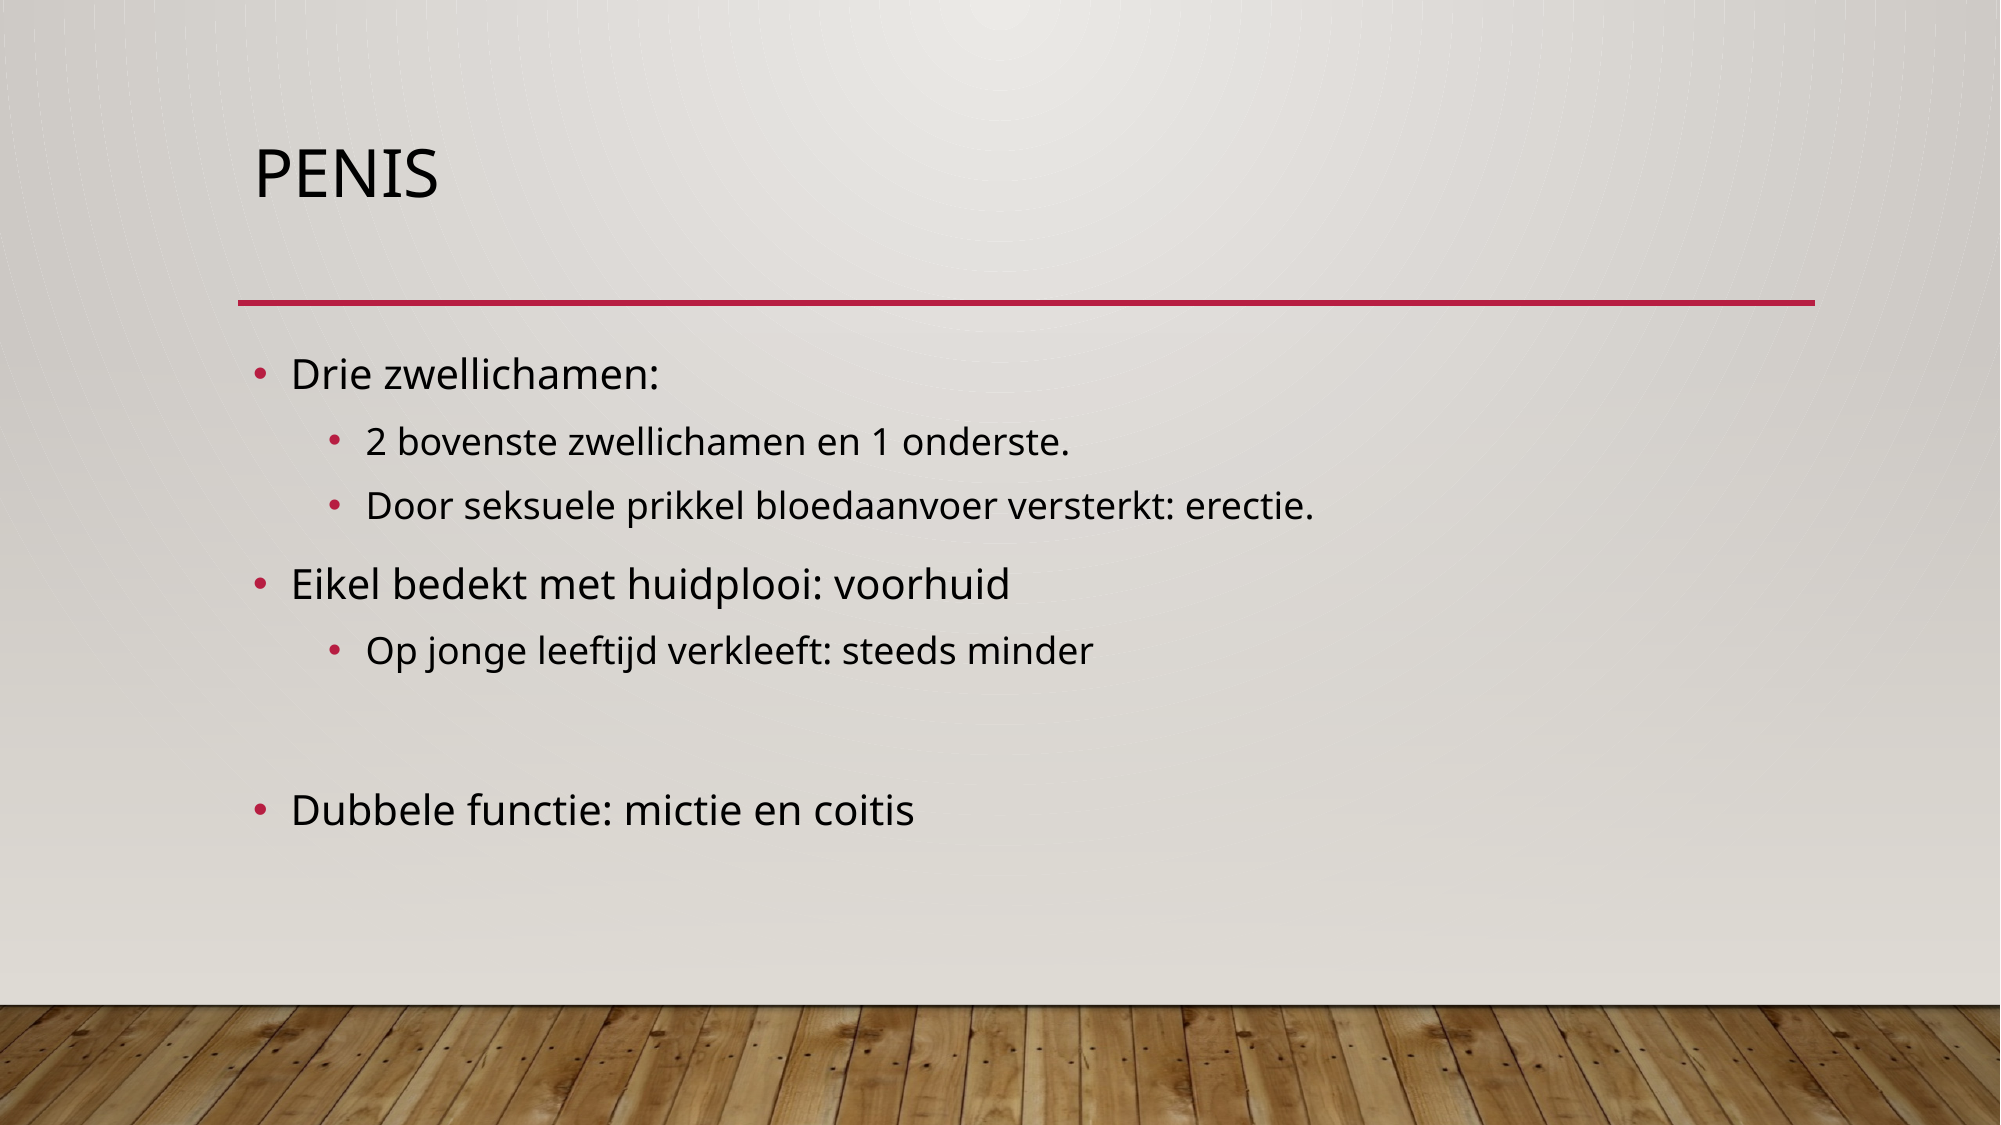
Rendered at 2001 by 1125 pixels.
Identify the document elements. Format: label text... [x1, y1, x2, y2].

picture [0, 1005, 2000, 1125]
list Drie zwellichamen: 2 bovenste zwellichamen en 1 onderste. Door seksuele prikkel bloedaanvoer versterkt: erectie. Eikel bedekt met huidplooi: voorhuid Op jonge leeftijd verkleeft: steeds minder Dubbele functie: mictie en coitis [238, 330, 1814, 897]
title Penis [238, 131, 1814, 305]
